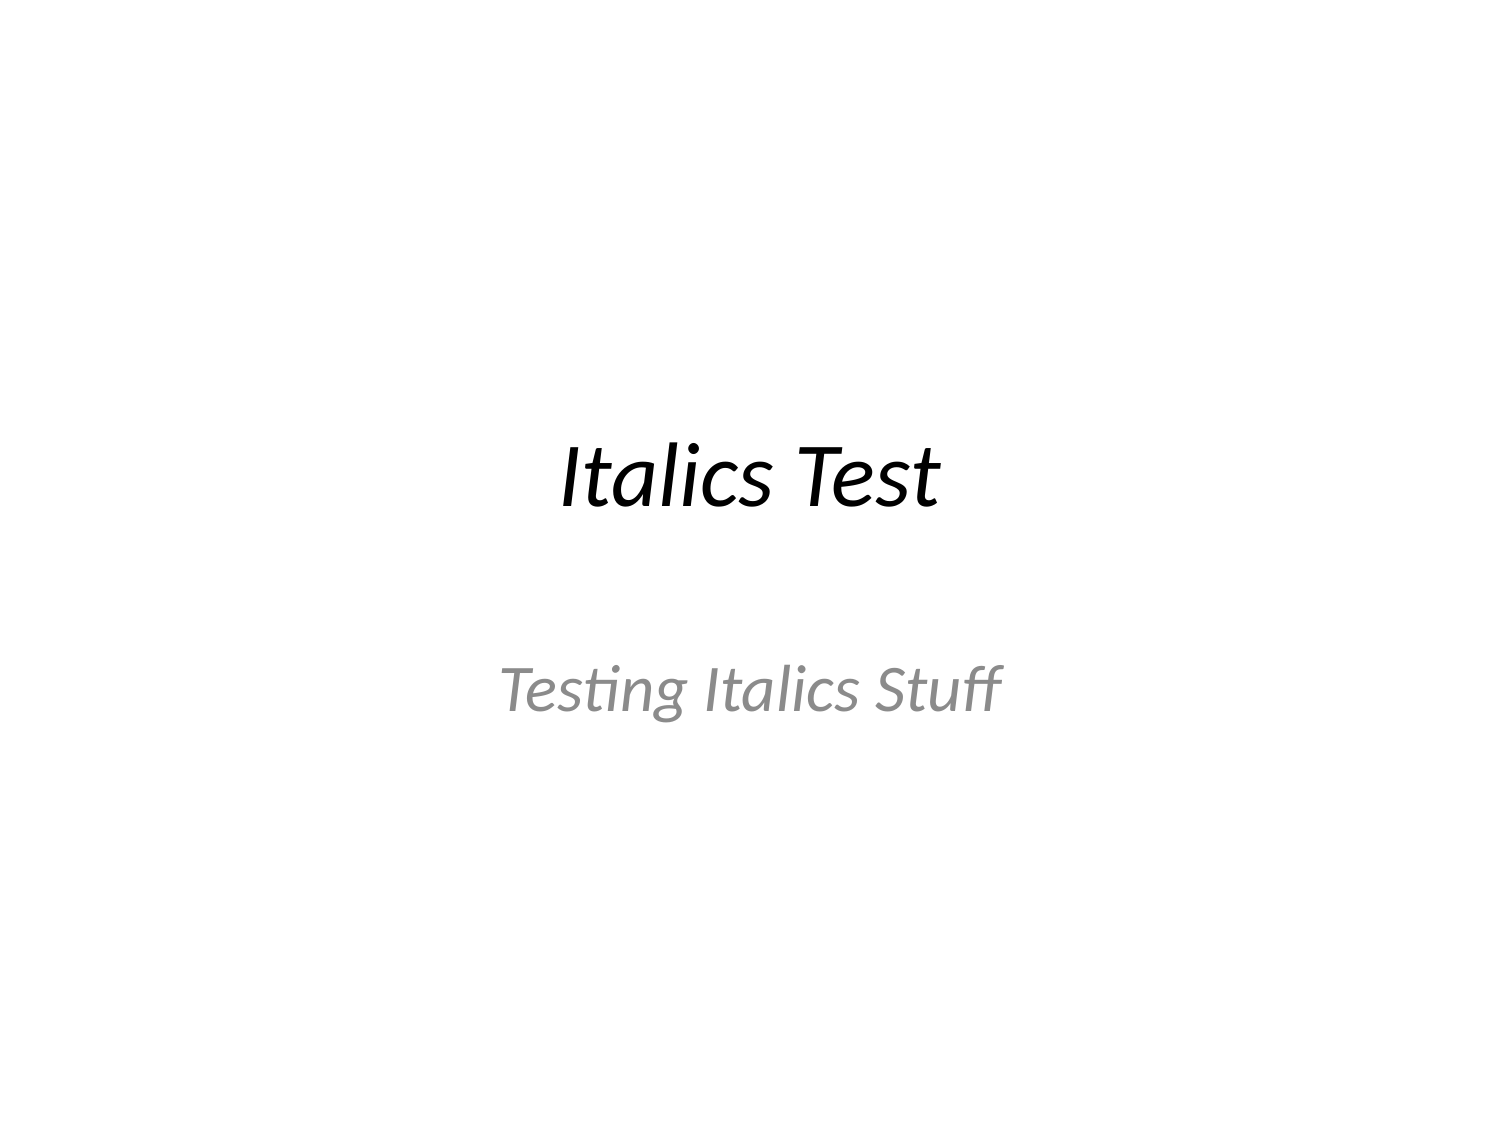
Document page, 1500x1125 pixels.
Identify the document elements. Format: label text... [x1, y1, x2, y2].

subtitle Testing Italics Stuff [225, 637, 1275, 925]
title Italics Test [112, 349, 1388, 591]
